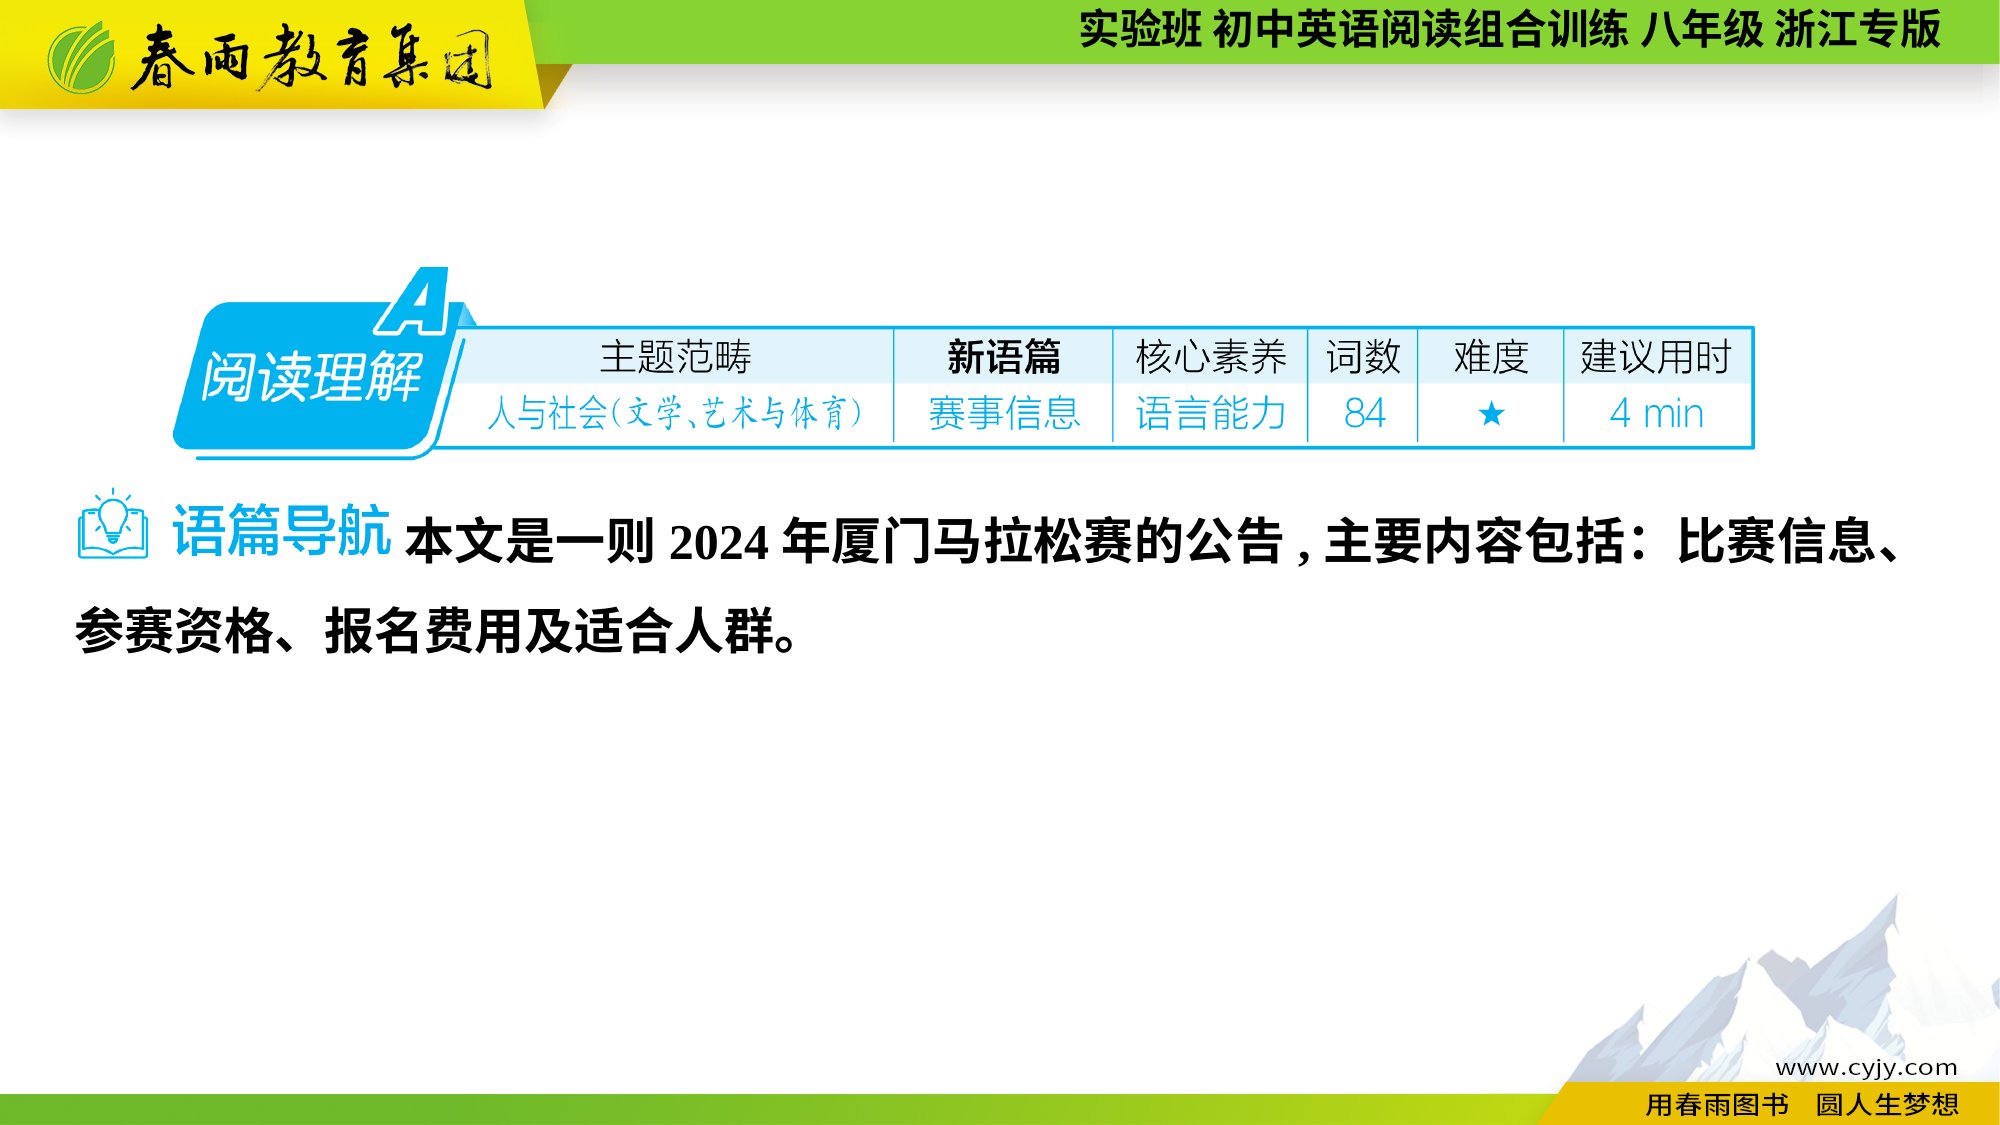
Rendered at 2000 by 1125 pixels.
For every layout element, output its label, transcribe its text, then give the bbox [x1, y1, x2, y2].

picture [0, 0, 2000, 1125]
list 本文是一则2024年厦门马拉松赛的公告,主要内容包括：比赛信息、参赛资格、报名费用及适合人群。 [59, 471, 1944, 657]
